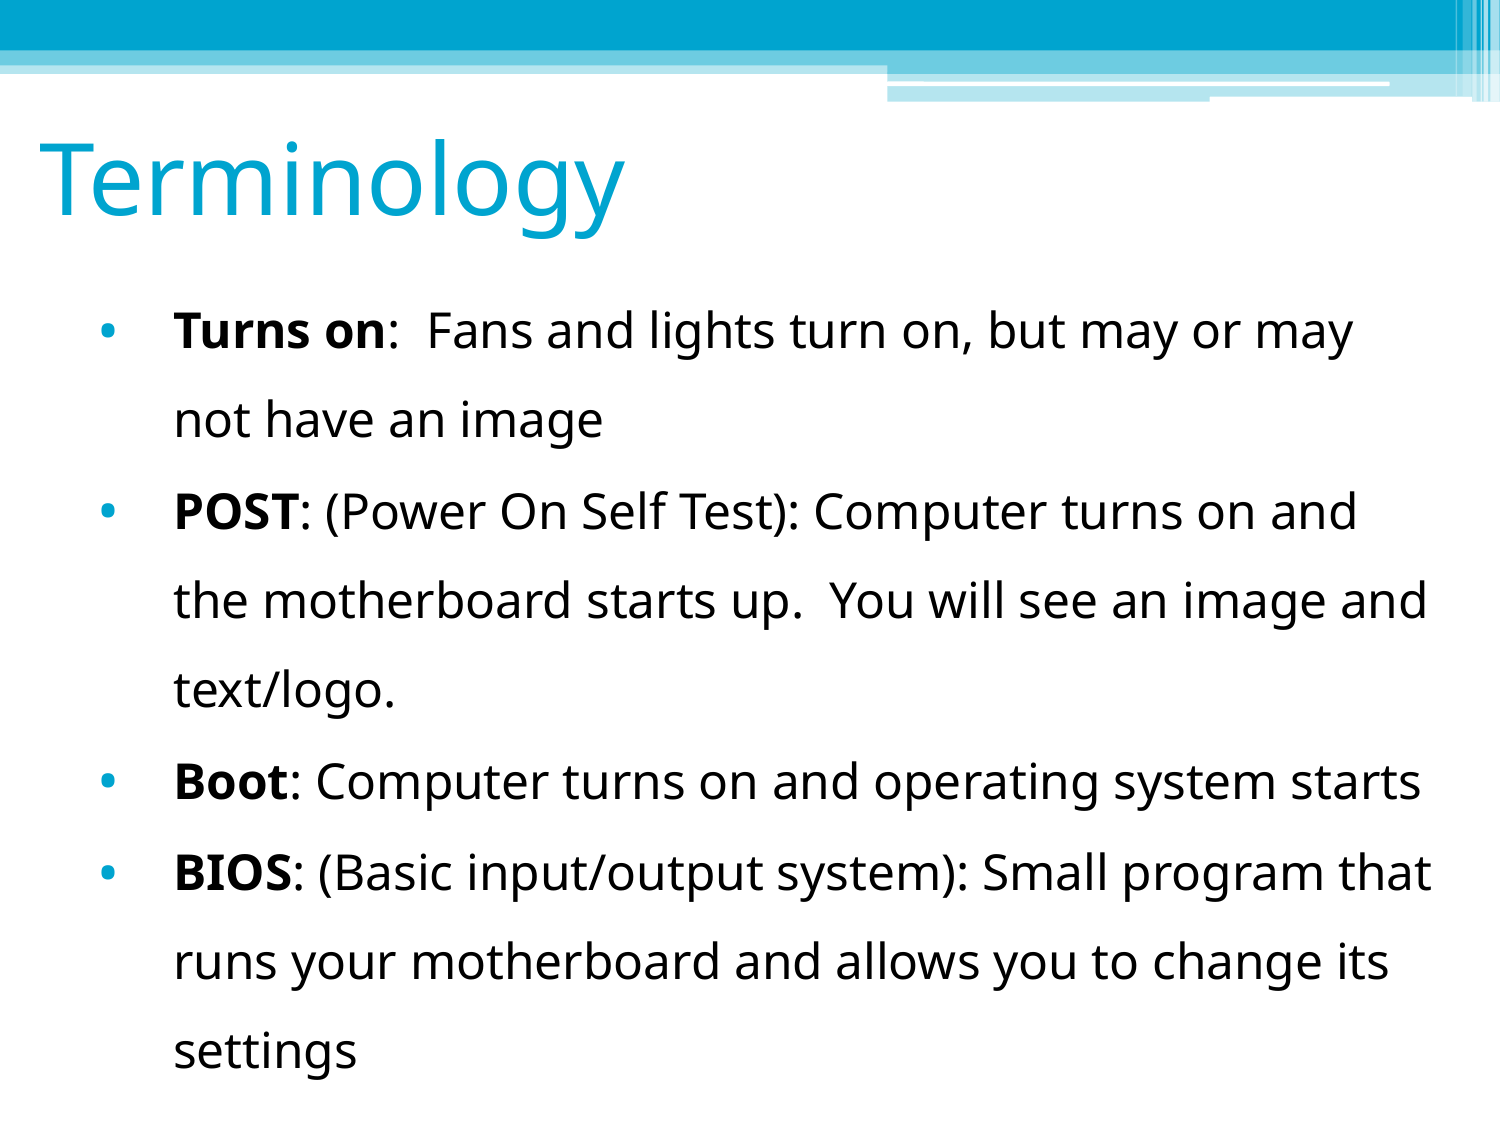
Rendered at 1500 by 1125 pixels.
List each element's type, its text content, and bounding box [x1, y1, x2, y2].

list Turns on: Fans and lights turn on, but may or may not have an image POST: (Power On Self Test): Computer turns on and the motherboard starts up. You will see an image and text/logo. Boot: Computer turns on and operating system starts BIOS: (Basic input/output system): Small program that runs your motherboard and allows you to change its settings [24, 263, 1450, 1125]
title Terminology [24, 87, 1500, 263]
